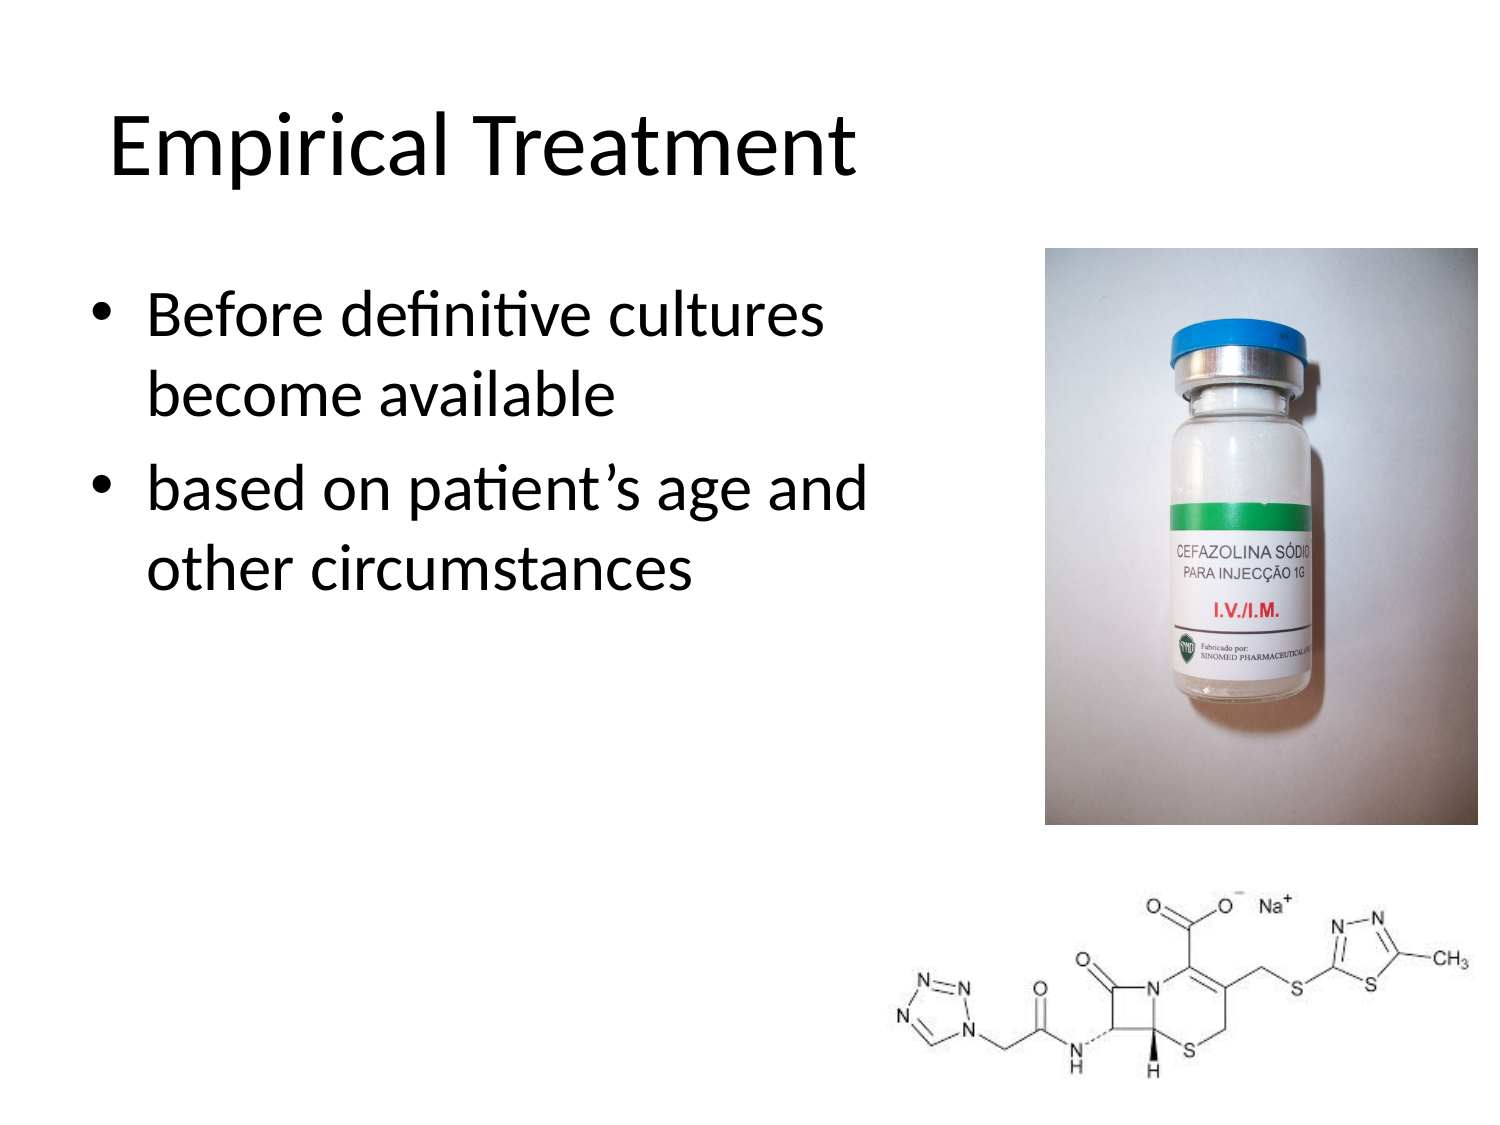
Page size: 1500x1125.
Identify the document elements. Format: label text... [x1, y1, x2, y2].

picture [1045, 248, 1478, 825]
title Empirical Treatment [0, 45, 1159, 233]
picture [886, 878, 1478, 1088]
list Before definitive cultures become available based on patient’s age and other circumstances [75, 262, 1012, 1005]
